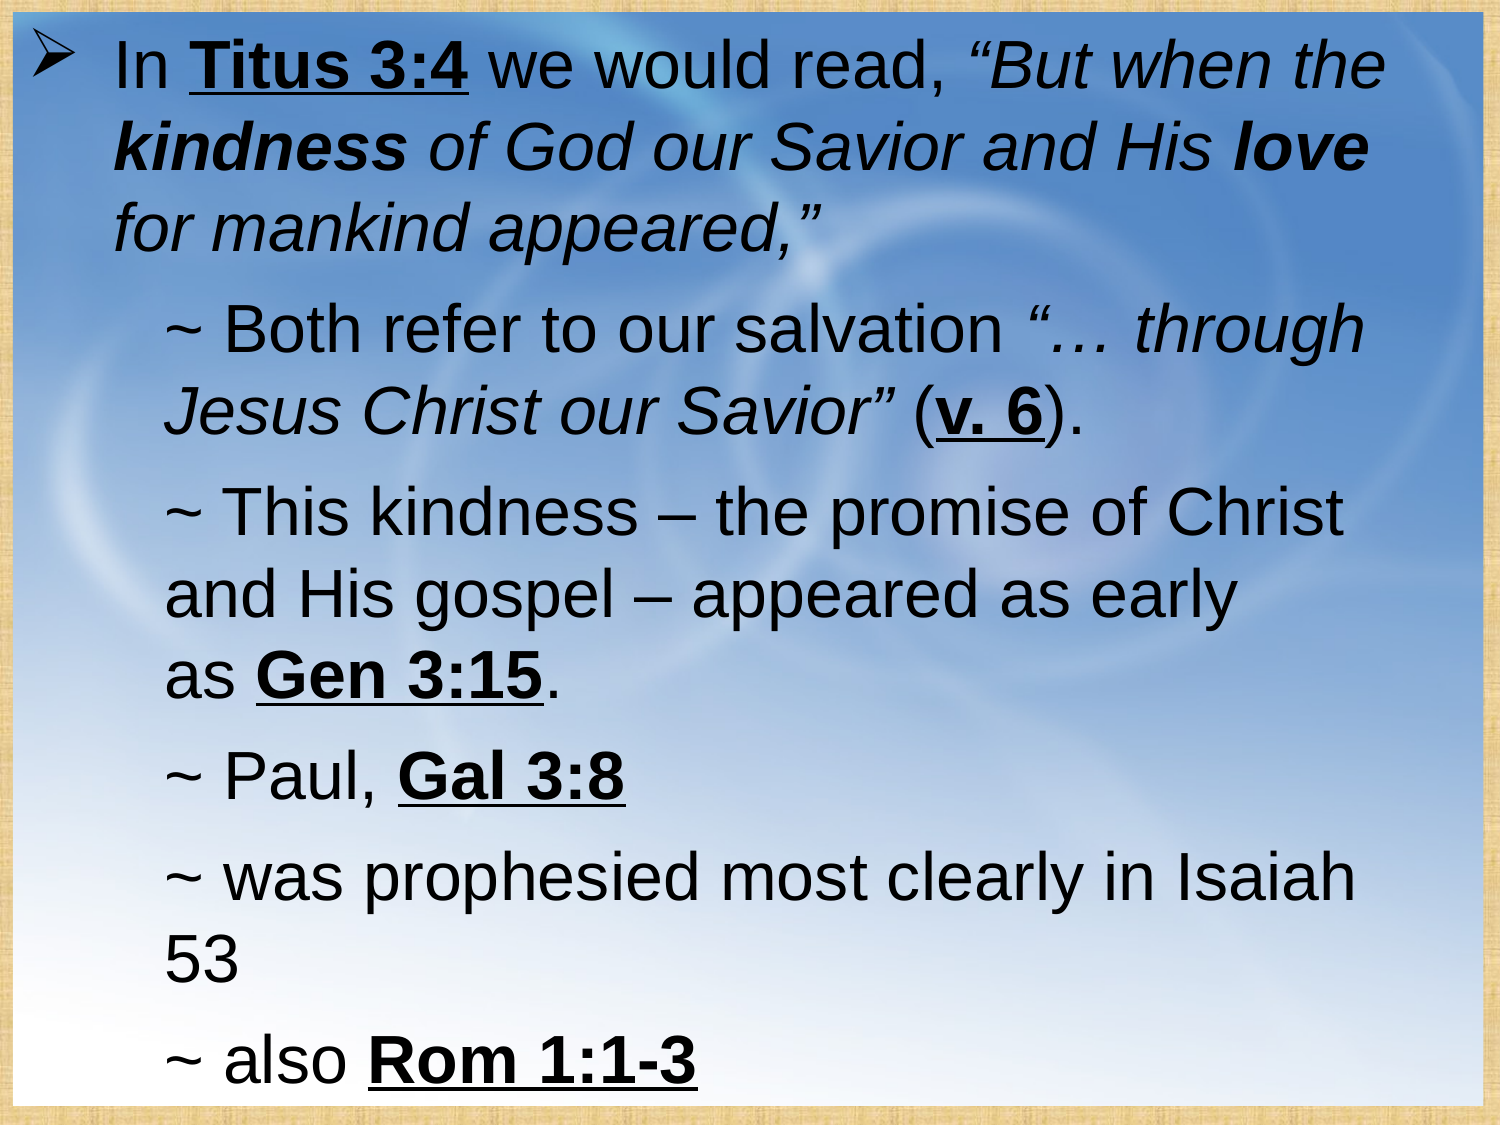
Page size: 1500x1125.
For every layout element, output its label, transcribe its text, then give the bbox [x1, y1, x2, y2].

subtitle In Titus 3:4 we would read, “But when the kindness of God our Savior and His love for mankind appeared,” ~ Both refer to our salvation “… through Jesus Christ our Savior” (v. 6). ~ This kindness – the promise of Christ and His gospel – appeared as early as Gen 3:15. ~ Paul, Gal 3:8 ~ was prophesied most clearly in Isaiah 53 ~ also Rom 1:1-3 [12, 12, 1484, 1106]
picture [0, 0, 1500, 1125]
